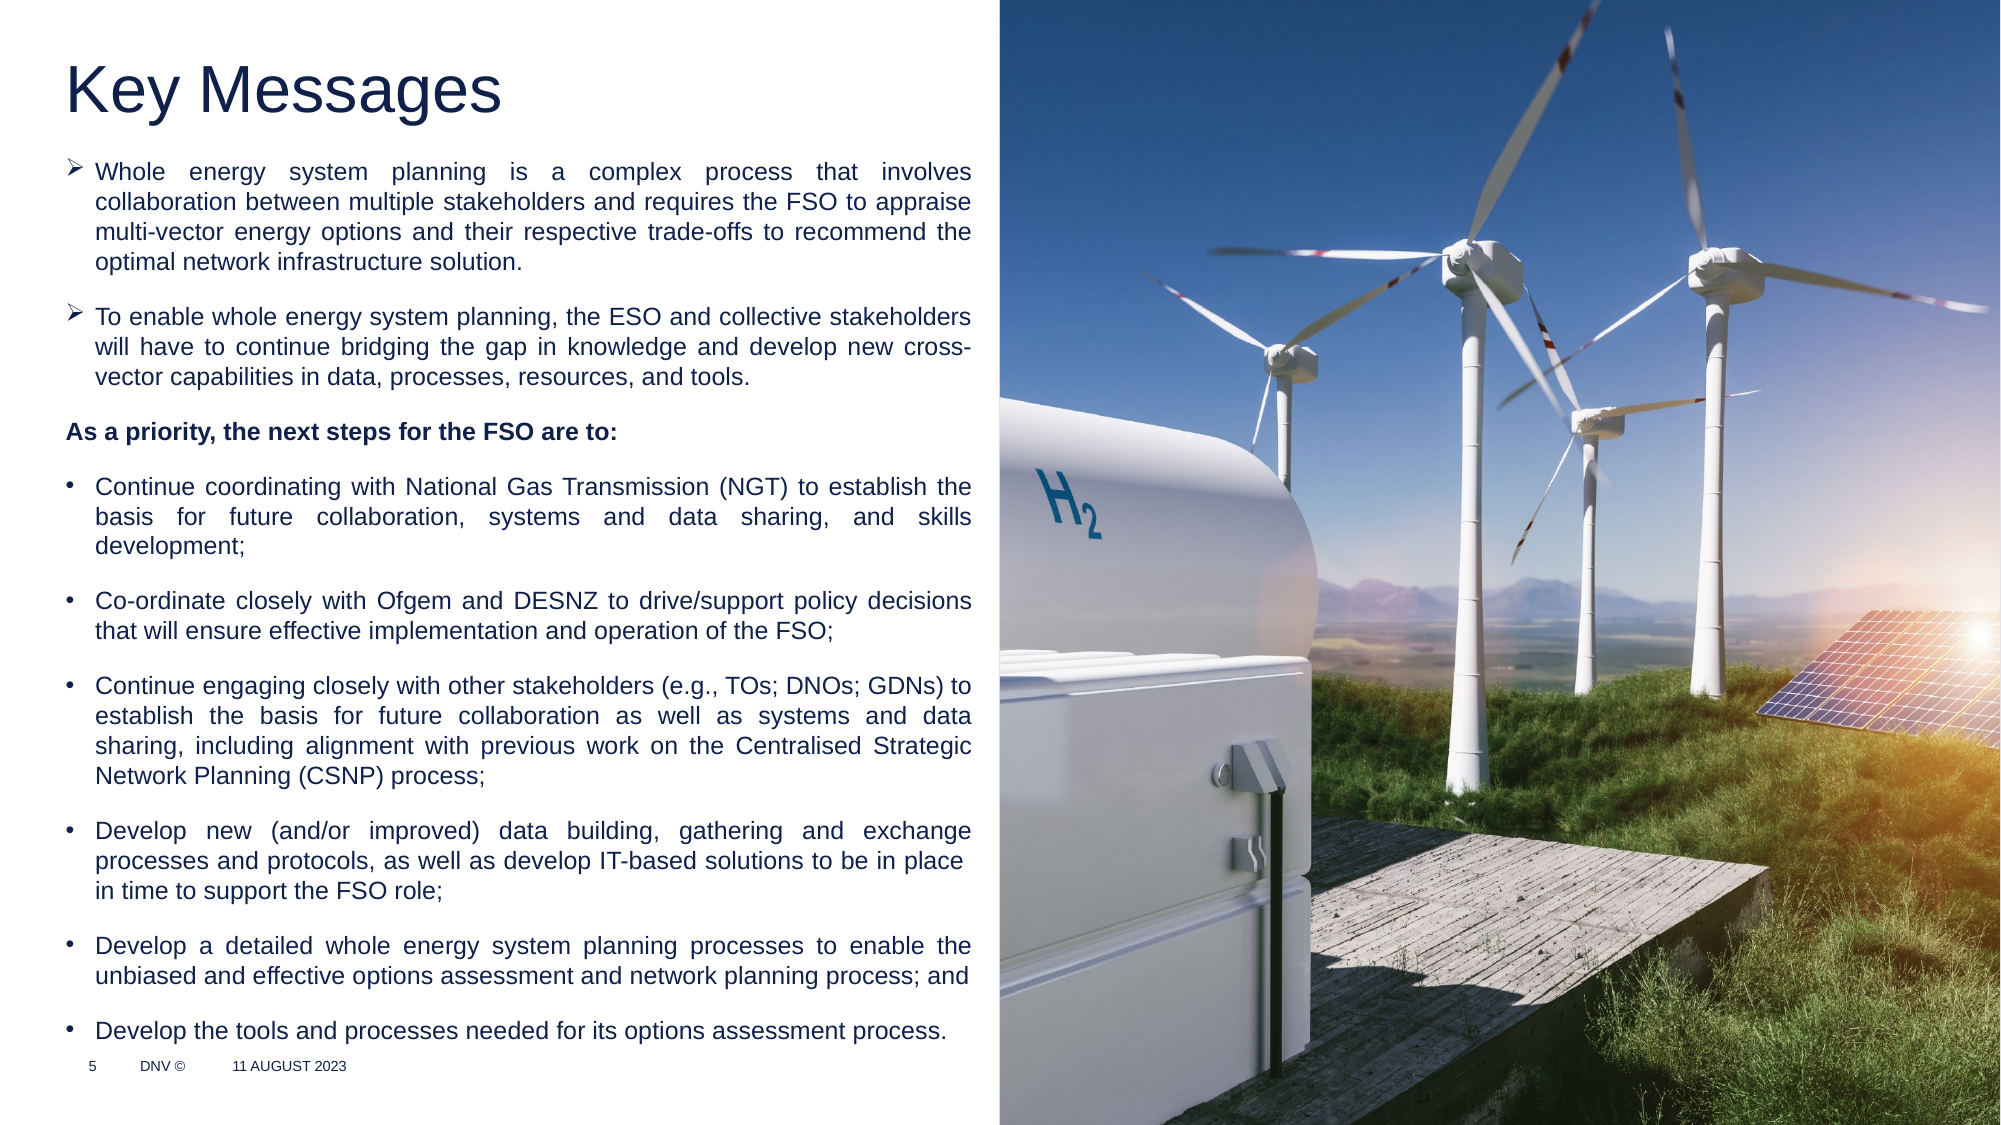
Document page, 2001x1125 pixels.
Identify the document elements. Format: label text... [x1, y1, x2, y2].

text_box Whole energy system planning is a complex process that involves collaboration between multiple stakeholders and requires the FSO to appraise multi-vector energy options and their respective trade-offs to recommend the optimal network infrastructure solution. To enable whole energy system planning, the ESO and collective stakeholders will have to continue bridging the gap in knowledge and develop new cross-vector capabilities in data, processes, resources, and tools. As a priority, the next steps for the FSO are to: Continue coordinating with National Gas Transmission (NGT) to establish the basis for future collaboration, systems and data sharing, and skills development; Co-ordinate closely with Ofgem and DESNZ to drive/support policy decisions that will ensure effective implementation and operation of the FSO; Continue engaging closely with other stakeholders (e.g., TOs; DNOs; GDNs) to establish the basis for future collaboration as well as systems and data sharing, including alignment with previous work on the Centralised Strategic Network Planning (CSNP) process; Develop new (and/or improved) data building, gathering and exchange processes and protocols, as well as develop IT-based solutions to be in place in time to support the FSO role; Develop a detailed whole energy system planning processes to enable the unbiased and effective options assessment and network planning process; and Develop the tools and processes needed for its options assessment process. [65, 155, 974, 1057]
picture [999, 0, 2000, 1125]
title Key Messages [65, 59, 889, 155]
slide_number 5 [88, 1057, 133, 1082]
